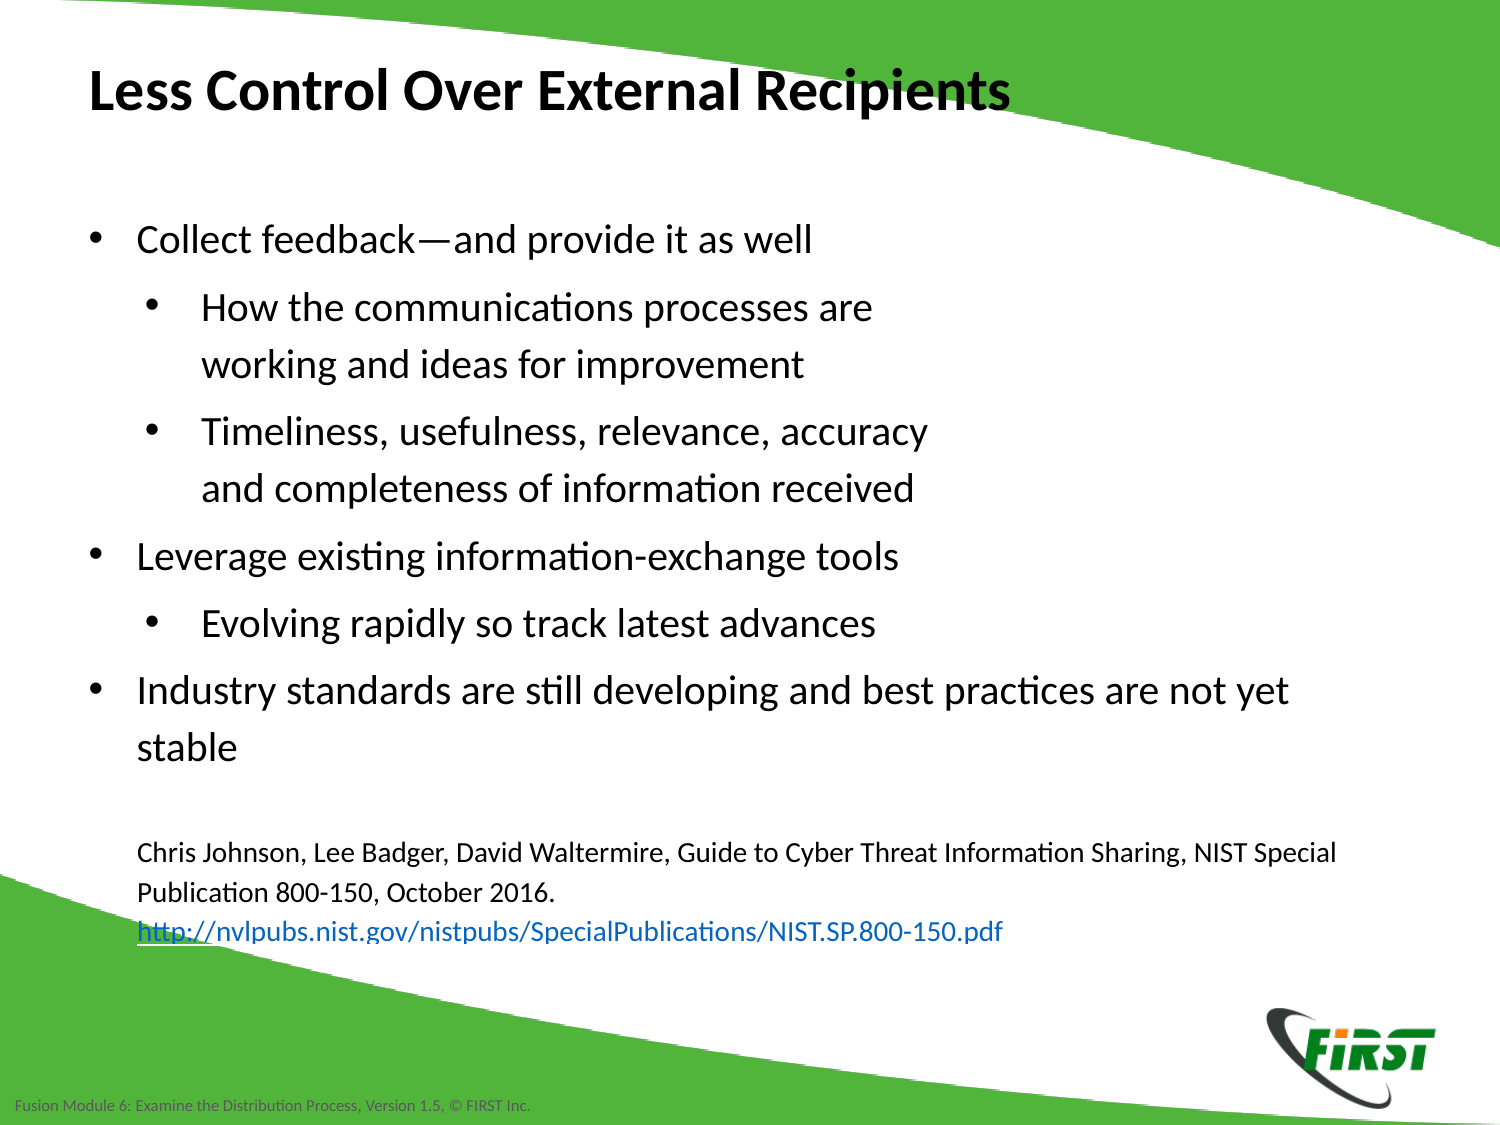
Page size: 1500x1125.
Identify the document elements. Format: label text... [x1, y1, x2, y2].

text_box Less Control Over External Recipients [75, 57, 1425, 125]
text_box Collect feedback—and provide it as well How the communications processes are working and ideas for improvement Timeliness, usefulness, relevance, accuracy and completeness of information received Leverage existing information-exchange tools Evolving rapidly so track latest advances Industry standards are still developing and best practices are not yet stable [73, 197, 1362, 904]
picture [0, 0, 1500, 1125]
text_box Chris Johnson, Lee Badger, David Waltermire, Guide to Cyber Threat Information Sharing, NIST Special Publication 800-150, October 2016. http://nvlpubs.nist.gov/nistpubs/SpecialPublications/NIST.SP.800-150.pdf [122, 820, 1355, 987]
